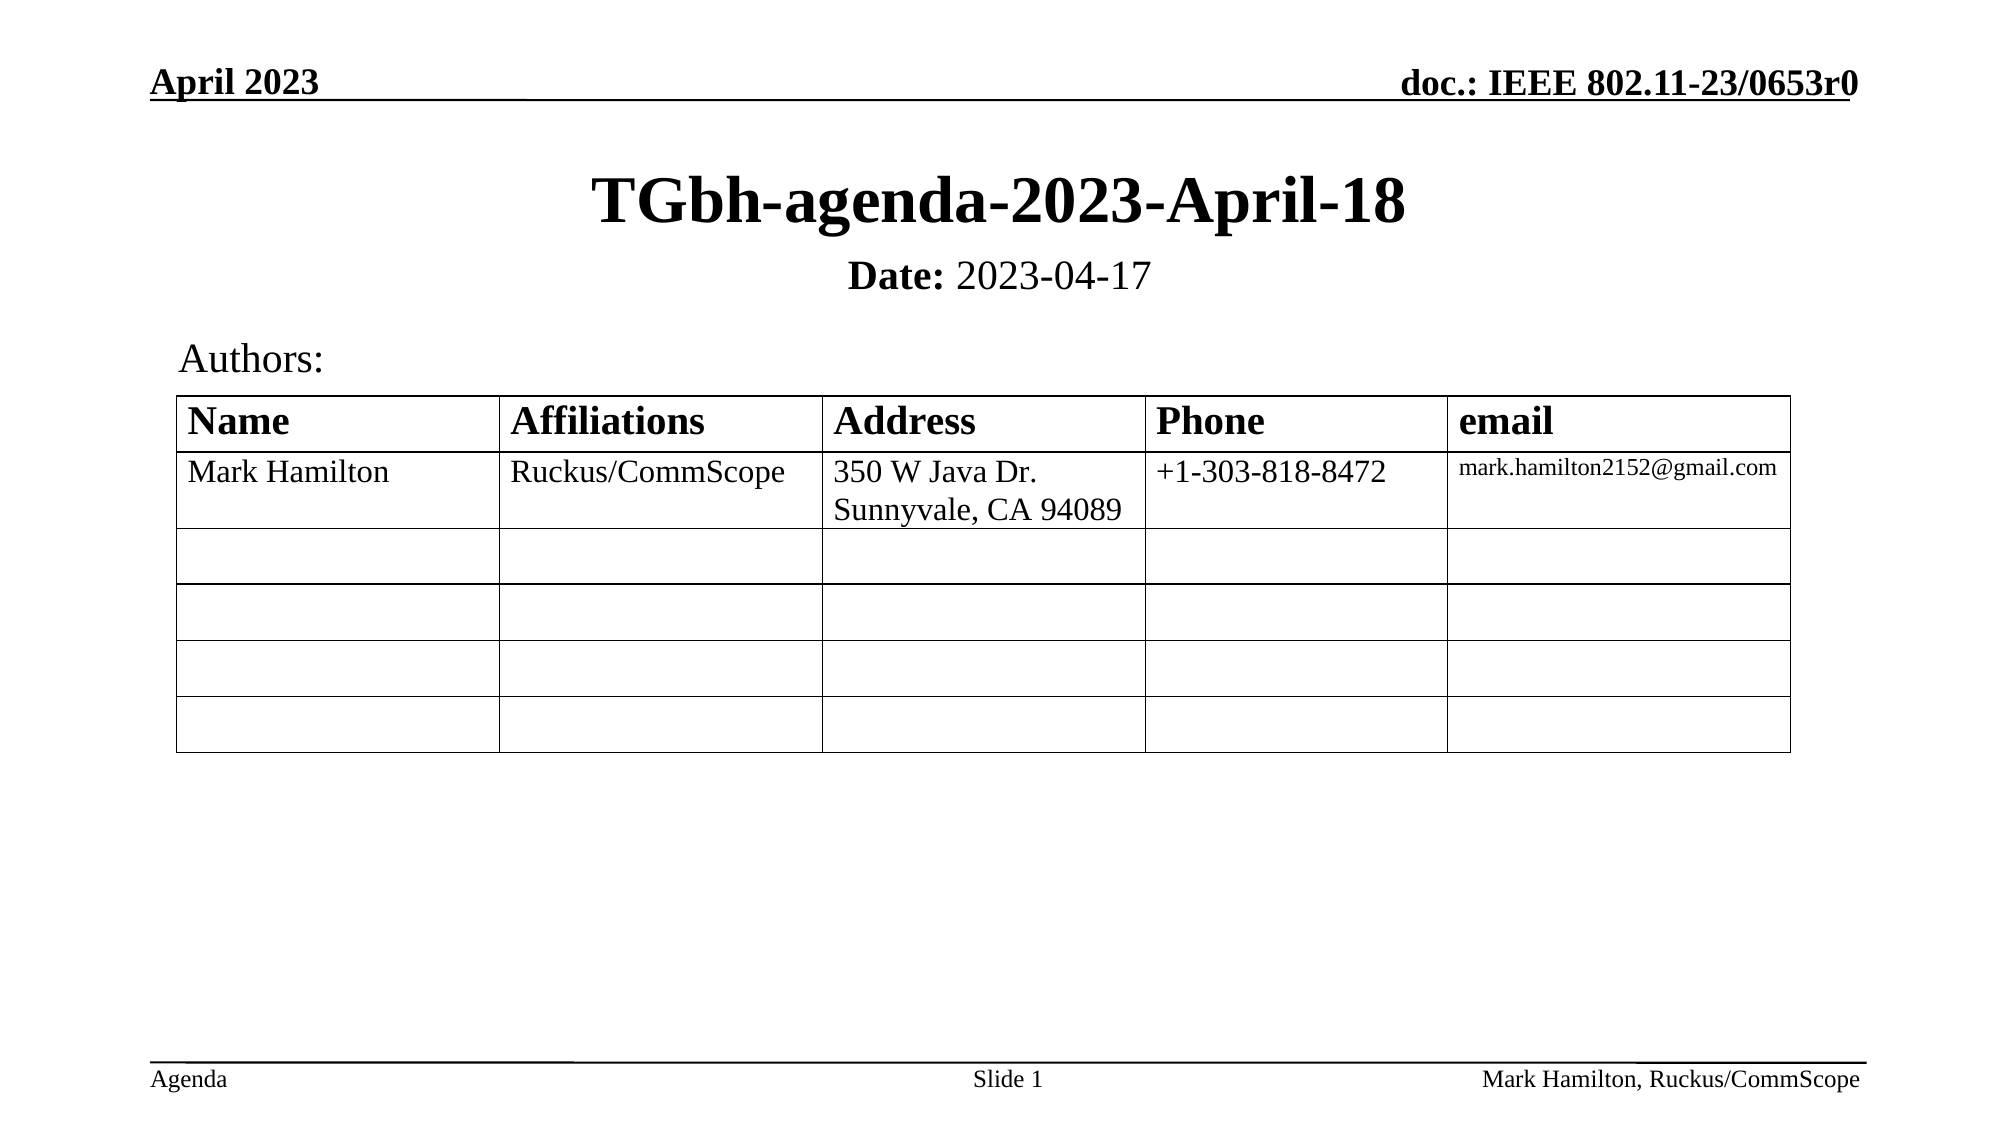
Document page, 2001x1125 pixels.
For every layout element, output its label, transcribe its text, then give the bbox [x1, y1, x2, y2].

title TGbh-agenda-2023-April-18 [149, 151, 1851, 241]
text_box Authors: [162, 323, 401, 387]
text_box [161, 395, 1842, 804]
slide_number Slide 1 [950, 1061, 1067, 1123]
subtitle Date: 2023-04-17 [299, 239, 1701, 319]
